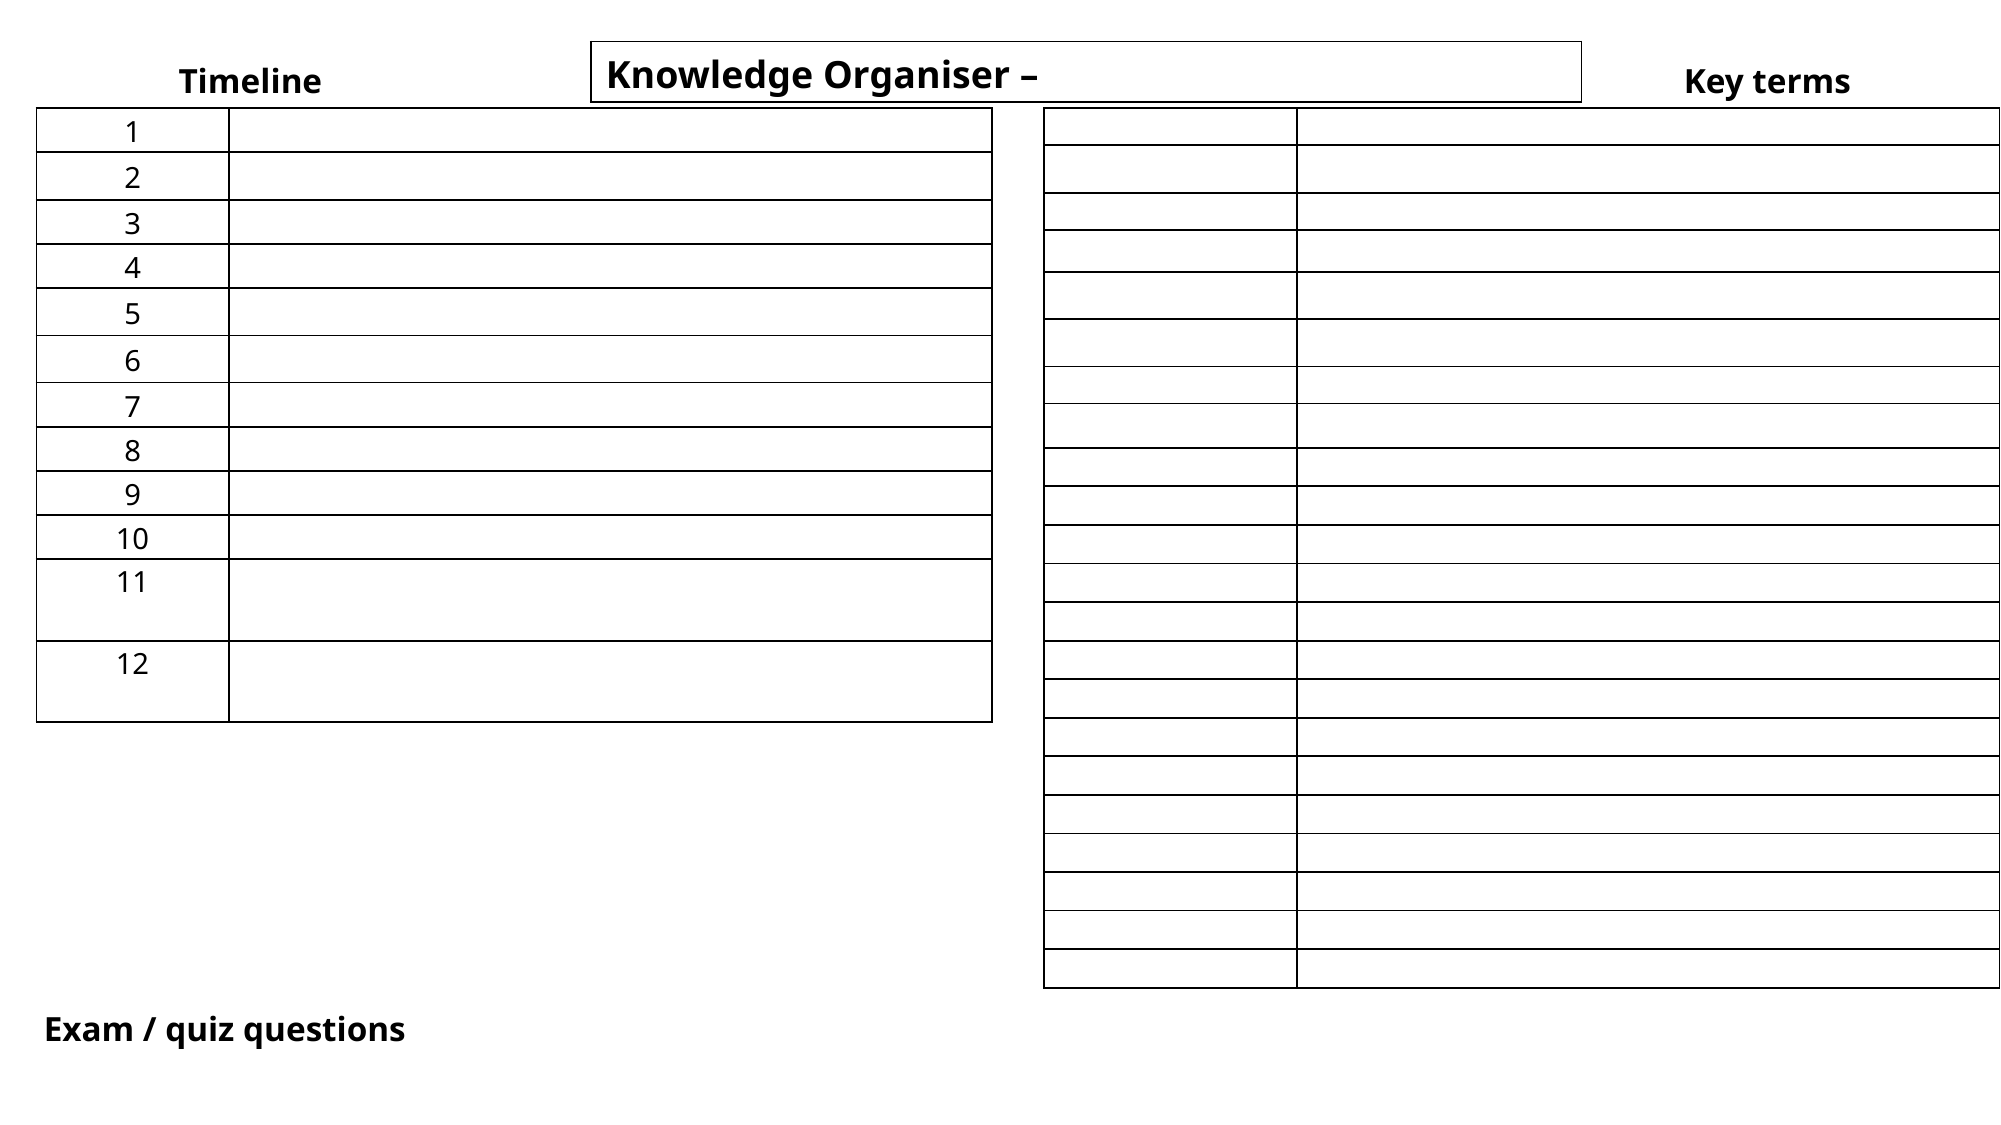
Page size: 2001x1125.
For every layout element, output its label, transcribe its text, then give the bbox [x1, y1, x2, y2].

table_cell [1045, 487, 1296, 524]
table_cell [1298, 603, 1999, 640]
table_cell [1298, 642, 1999, 678]
table_cell 3 [37, 201, 228, 243]
table_cell 4 [37, 245, 228, 287]
table_cell [230, 560, 991, 640]
table_header 1 [37, 109, 228, 151]
table_cell [1298, 526, 1999, 563]
table_cell [1045, 564, 1296, 601]
table_cell [230, 428, 991, 470]
table_cell 6 [37, 336, 228, 382]
table_cell [1045, 950, 1296, 987]
table_cell [1298, 757, 1999, 794]
table_cell [230, 472, 991, 514]
table_cell [1298, 273, 1999, 318]
table_header [230, 109, 991, 151]
table_cell [230, 289, 991, 335]
table_cell [1045, 449, 1296, 485]
table_cell [1045, 834, 1296, 871]
table_cell [1045, 680, 1296, 717]
table_cell [1298, 950, 1999, 987]
table_cell [1045, 273, 1296, 318]
table_cell 11 [37, 560, 228, 640]
table_cell [1045, 603, 1296, 640]
table_cell 12 [37, 642, 228, 721]
table_cell [1045, 642, 1296, 678]
table_cell [1298, 796, 1999, 833]
table_cell [1298, 367, 1999, 403]
table_cell [1045, 873, 1296, 910]
text_box Timeline [163, 52, 347, 108]
table_cell [1045, 526, 1296, 563]
table_cell [1045, 367, 1296, 403]
table_cell [230, 245, 991, 287]
table_cell [1298, 487, 1999, 524]
table_cell [1045, 146, 1296, 192]
table_cell [230, 336, 991, 382]
table_cell [1298, 320, 1999, 366]
table_cell [230, 153, 991, 199]
table_cell [1298, 404, 1999, 447]
table_cell [1045, 404, 1296, 447]
table_cell [1298, 564, 1999, 601]
table_cell [1045, 757, 1296, 794]
table_cell 8 [37, 428, 228, 470]
table_header [1045, 109, 1296, 144]
table_cell [230, 516, 991, 558]
table_cell [230, 201, 991, 243]
table_cell [1298, 873, 1999, 910]
text_box Exam / quiz questions [29, 1000, 430, 1056]
table_header Knowledge Organiser – [592, 42, 1581, 101]
table_cell [1045, 719, 1296, 755]
table_cell 2 [37, 153, 228, 199]
table_cell [1298, 911, 1999, 948]
table_cell [230, 642, 991, 721]
table_header [1298, 109, 1999, 144]
table_cell [1298, 719, 1999, 755]
table_cell [1298, 449, 1999, 485]
table_cell [1045, 796, 1296, 833]
table_cell 9 [37, 472, 228, 514]
table_cell [1045, 911, 1296, 948]
table_cell [1298, 231, 1999, 271]
table_cell [1045, 194, 1296, 229]
table_cell [1045, 231, 1296, 271]
table_cell [1298, 834, 1999, 871]
table_cell [1298, 146, 1999, 192]
table_cell [1298, 194, 1999, 229]
table_cell [230, 383, 991, 426]
table_cell 5 [37, 289, 228, 335]
table_cell 10 [37, 516, 228, 558]
text_box Key terms [1669, 52, 1866, 107]
table_cell [1045, 320, 1296, 366]
table_cell 7 [37, 383, 228, 426]
table_cell [1298, 680, 1999, 717]
